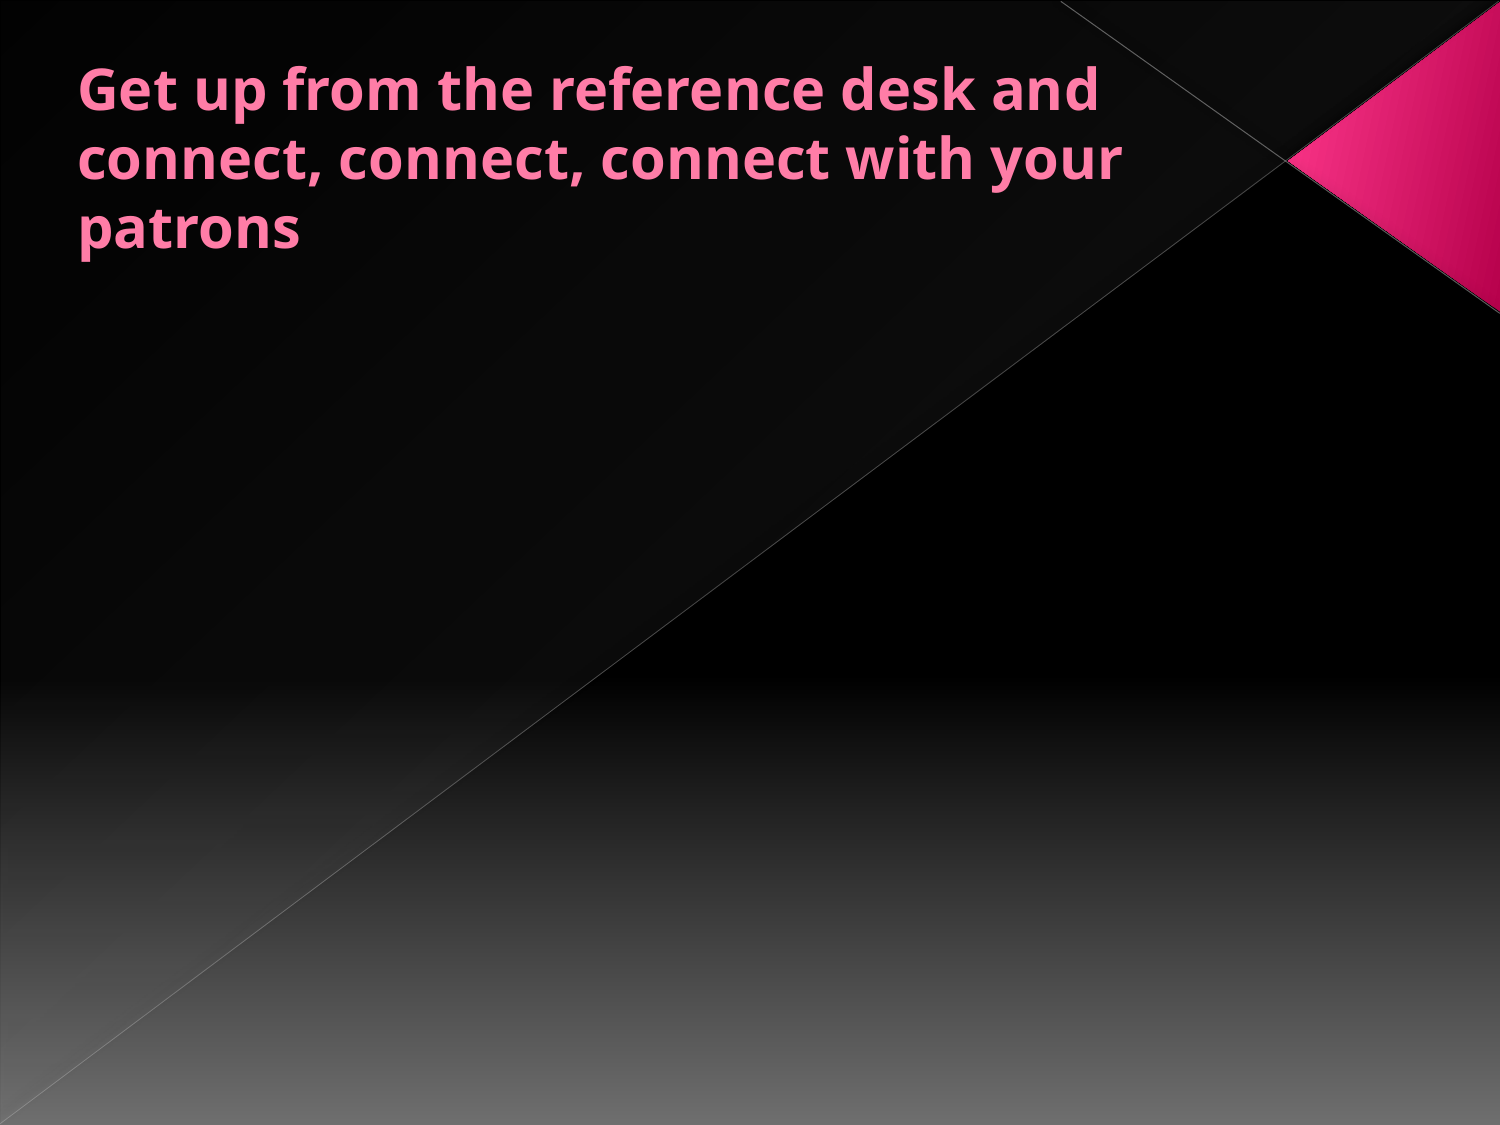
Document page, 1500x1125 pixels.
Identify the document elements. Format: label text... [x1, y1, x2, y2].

title Get up from the reference desk and connect, connect, connect with your patrons [62, 44, 1250, 268]
